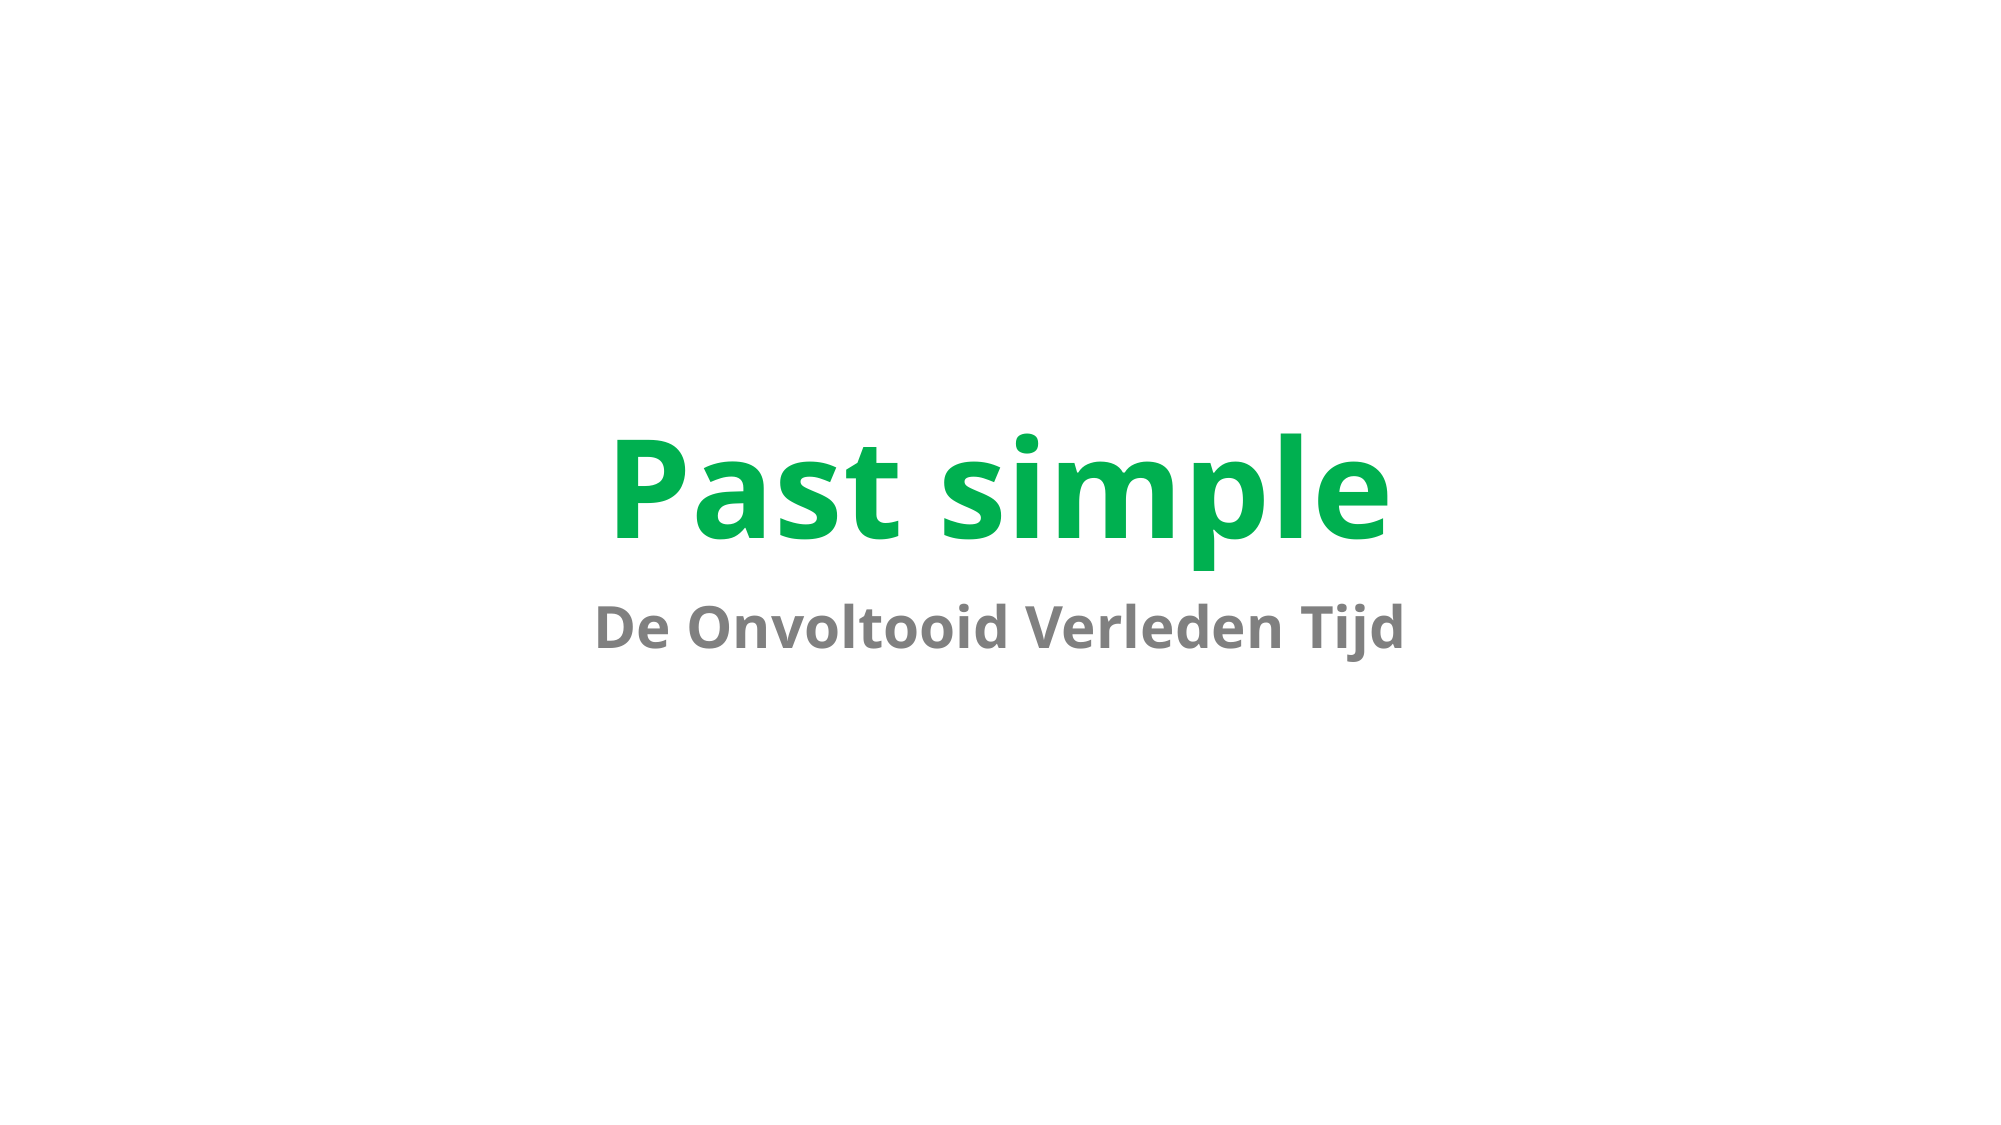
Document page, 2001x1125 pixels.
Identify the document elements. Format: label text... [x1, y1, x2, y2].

title Past simple [249, 184, 1750, 576]
subtitle De Onvoltooid Verleden Tijd [249, 590, 1750, 863]
